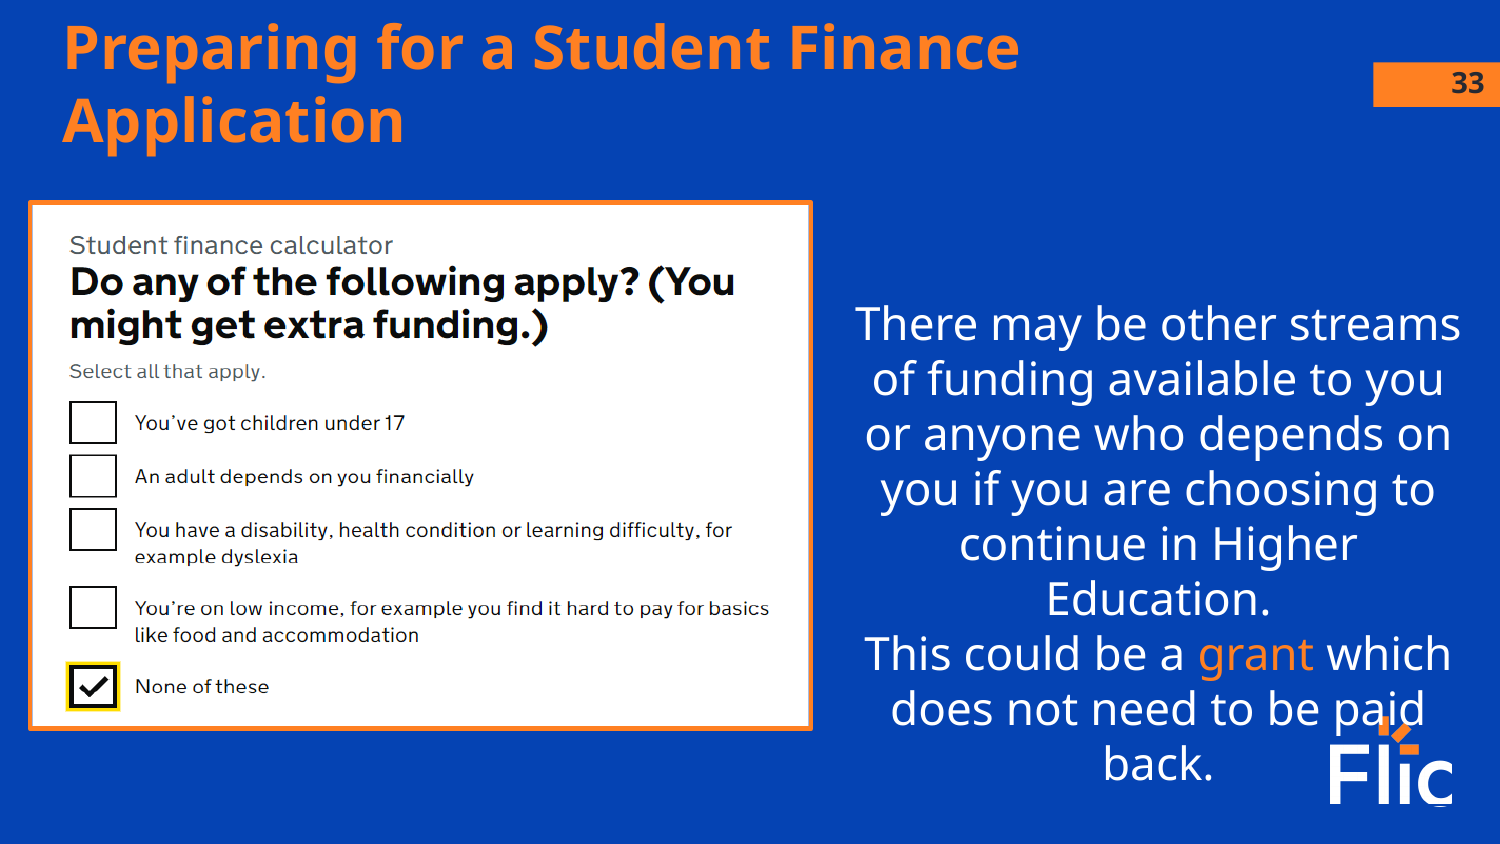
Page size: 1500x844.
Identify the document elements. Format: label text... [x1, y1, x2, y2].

text_box There may be other streams of funding available to you or anyone who depends on you if you are choosing to continue in Higher Education. This could be a grant which does not need to be paid back. [835, 280, 1482, 805]
picture [32, 204, 809, 727]
title Preparing for a Student Finance Application [47, 39, 1336, 125]
slide_number 33 [1410, 49, 1500, 115]
